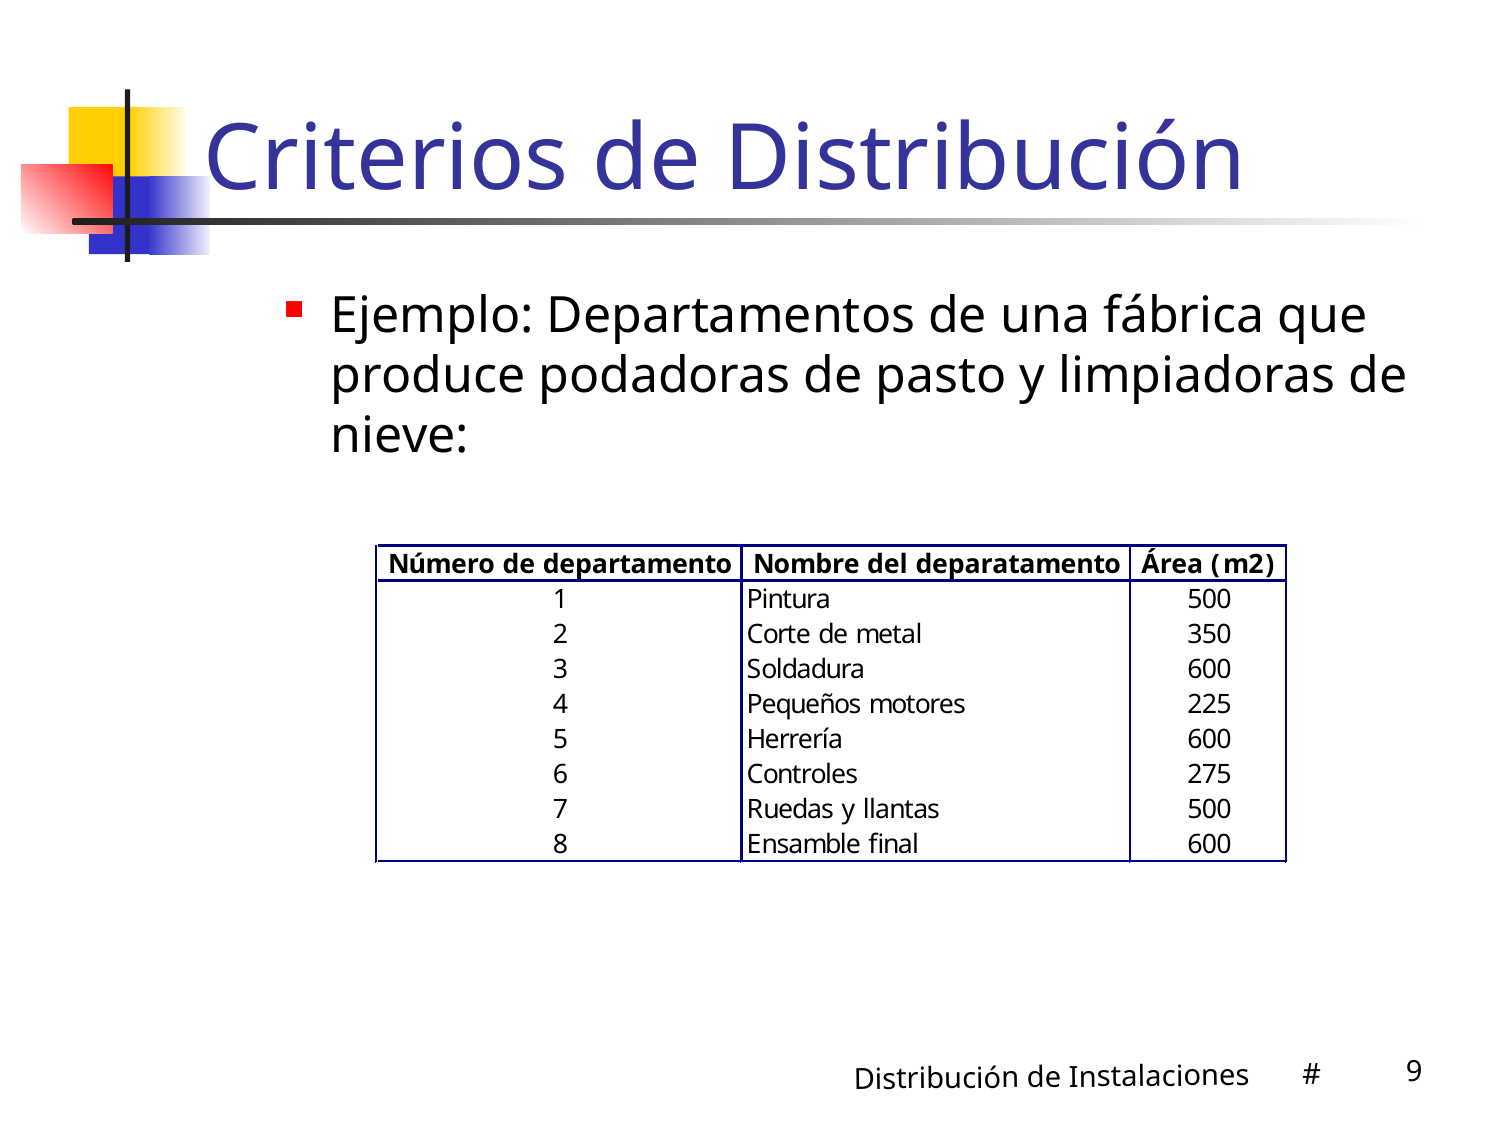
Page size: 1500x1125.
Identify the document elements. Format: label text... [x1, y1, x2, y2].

list Ejemplo: Departamentos de una fábrica que produce podadoras de pasto y limpiadoras de nieve: [193, 274, 1470, 1007]
picture [374, 544, 1288, 863]
slide_number 9 [1124, 1024, 1438, 1101]
footer Distribución de Instalaciones # [761, 1028, 1414, 1110]
title Criterios de Distribución [188, 27, 1468, 216]
